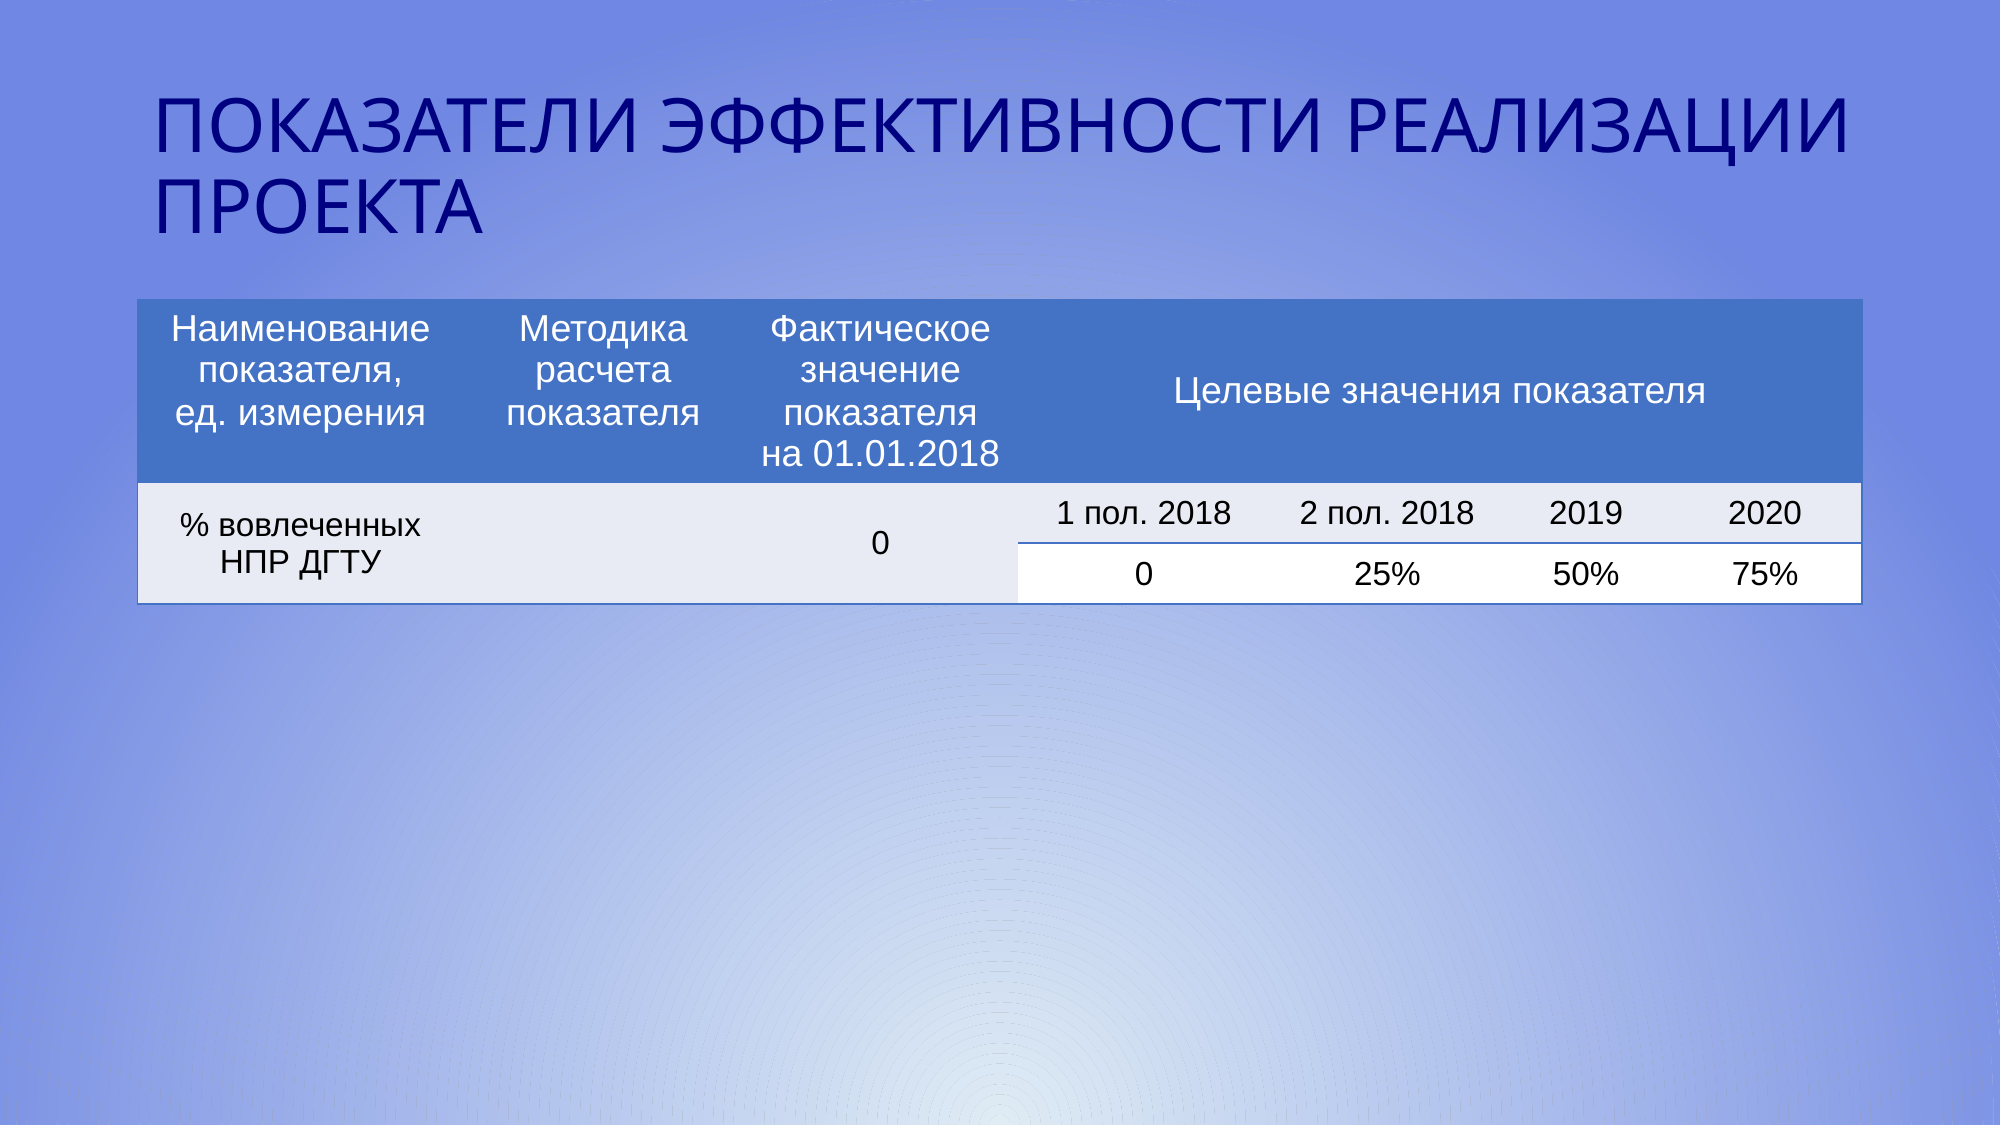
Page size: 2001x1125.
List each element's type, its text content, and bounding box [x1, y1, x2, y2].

table_cell 0 [743, 483, 1018, 603]
title Показатели эффективности реализации ПРОЕКТА [137, 59, 1941, 278]
table_header Целевые значения показателя [1018, 300, 1861, 482]
table_cell 0 [1018, 544, 1270, 603]
table_cell 2 пол. 2018 [1270, 483, 1504, 542]
table_header Фактическое значение показателя на 01.01.2018 [743, 300, 1018, 482]
table_cell 1 пол. 2018 [1018, 483, 1270, 542]
table_cell 2020 [1668, 483, 1861, 542]
table_cell 75% [1668, 544, 1861, 603]
table_header Наименование показателя, ед. измерения [138, 300, 464, 482]
table_cell % вовлеченных НПР ДГТУ [138, 483, 464, 603]
table_cell [464, 483, 743, 603]
table_header Методика расчета показателя [464, 300, 743, 482]
table_cell 2019 [1504, 483, 1668, 542]
table_cell 25% [1270, 544, 1504, 603]
table_cell 50% [1504, 544, 1668, 603]
